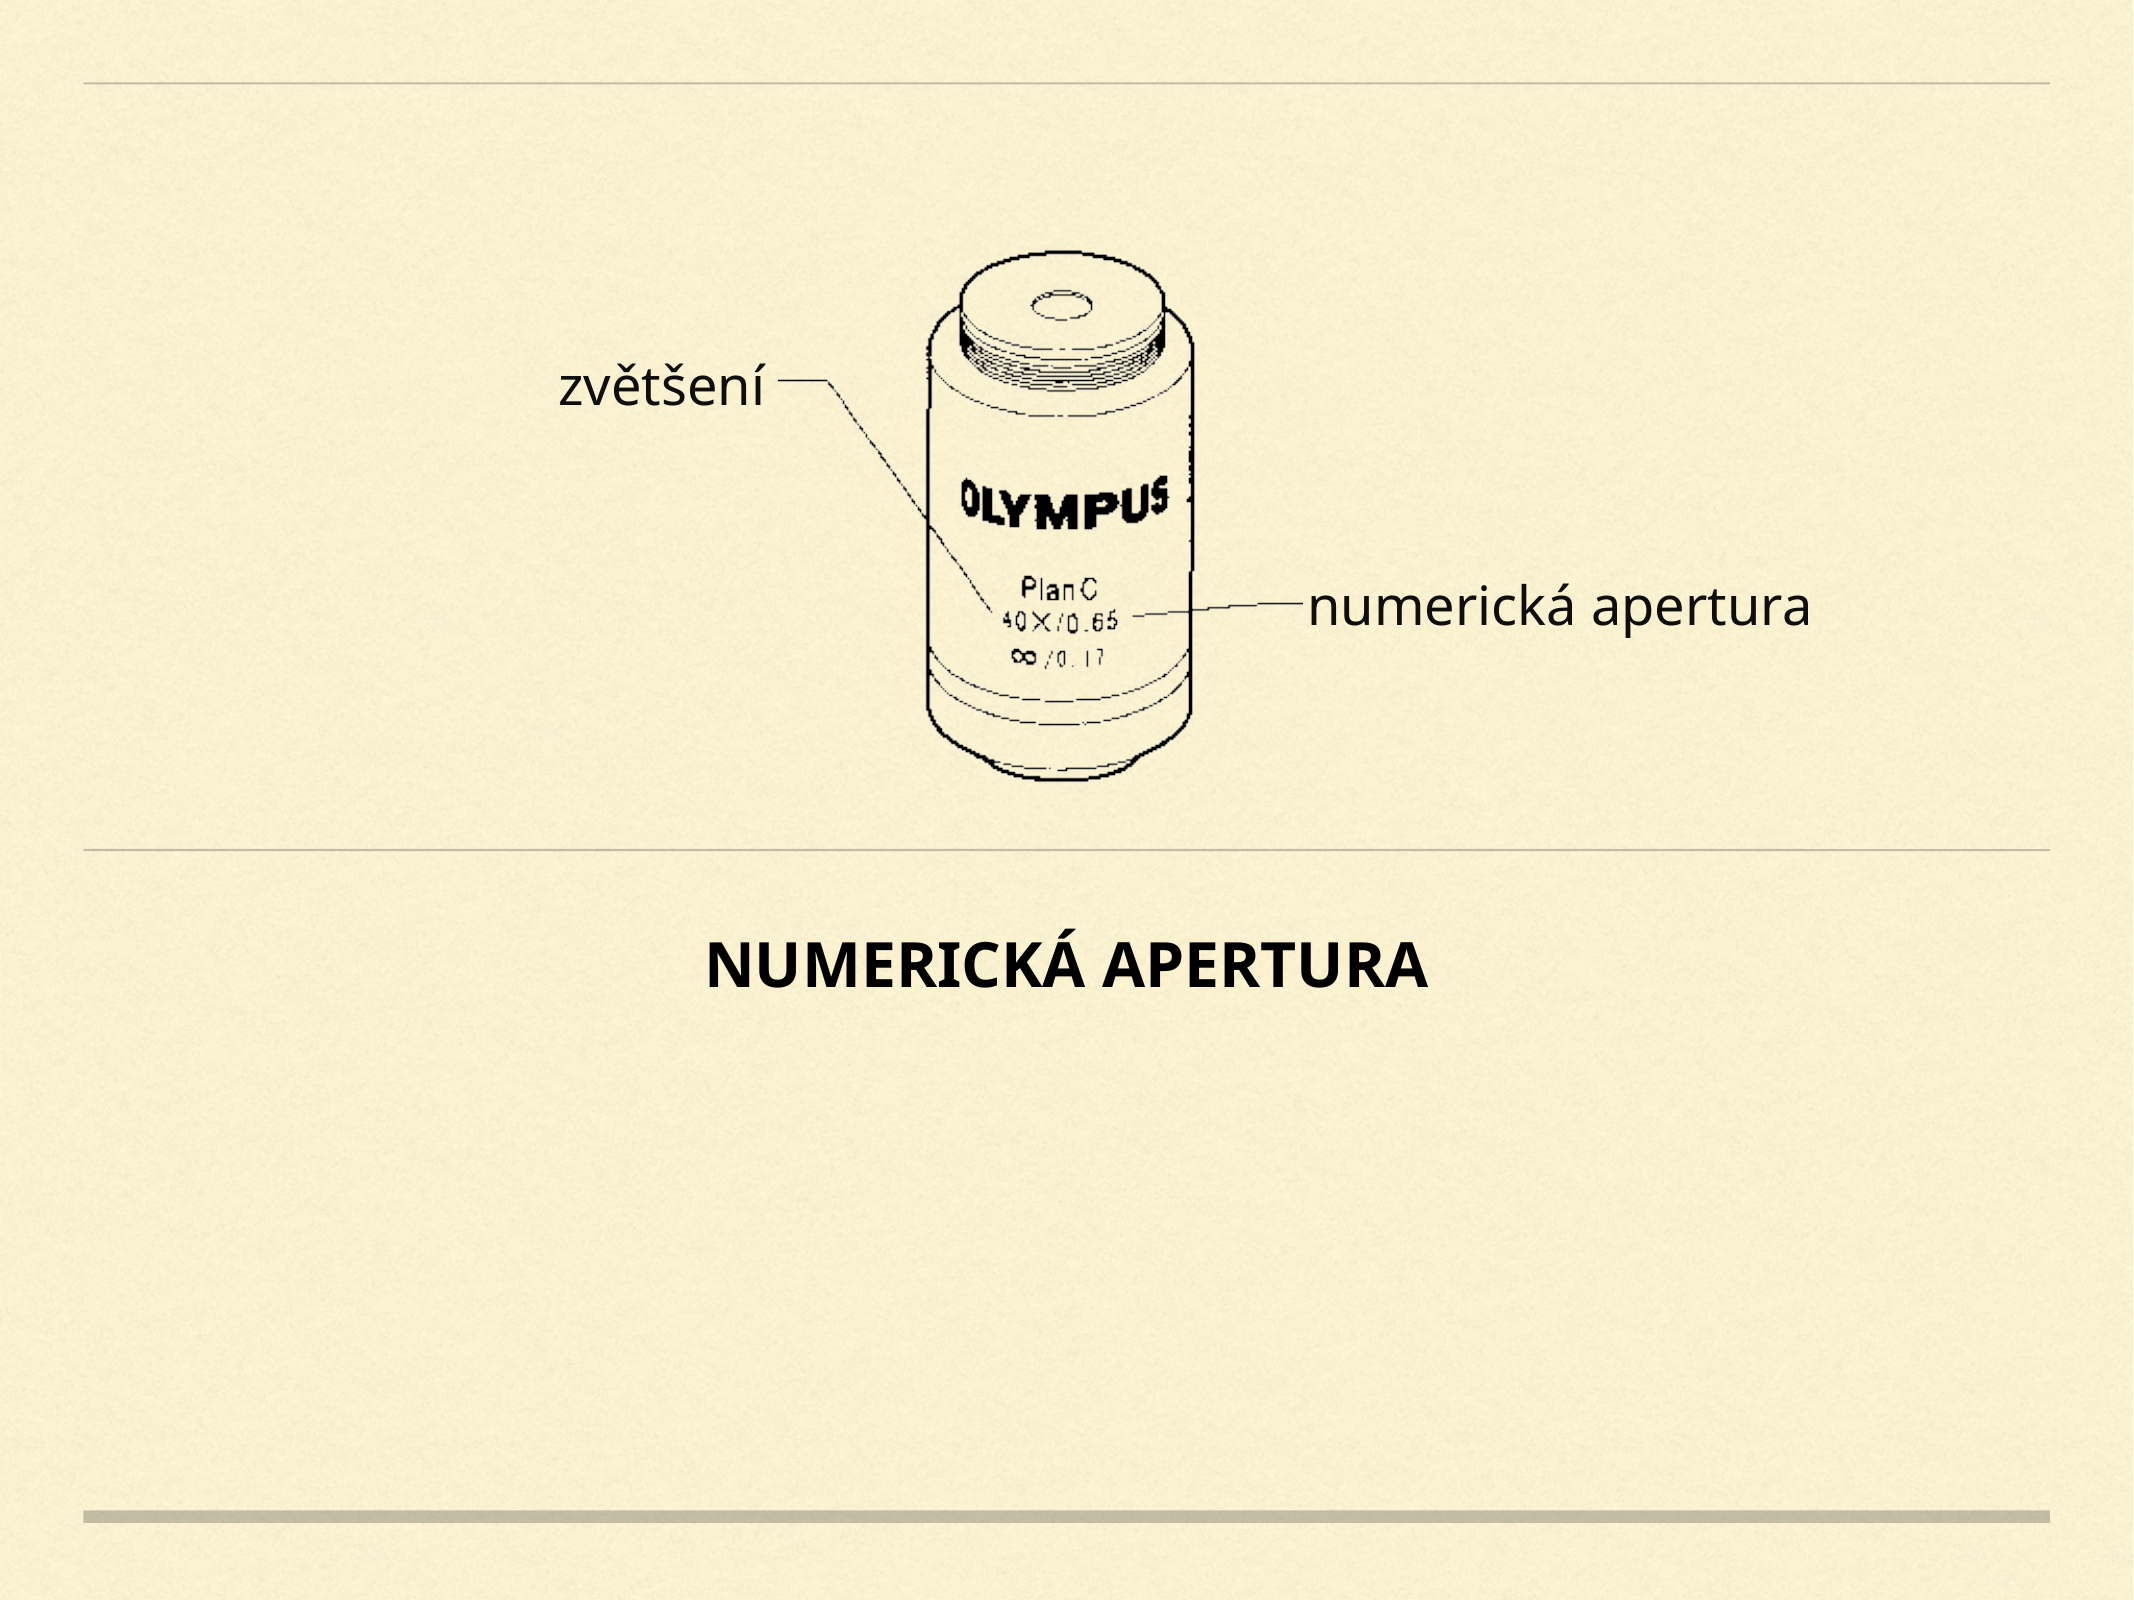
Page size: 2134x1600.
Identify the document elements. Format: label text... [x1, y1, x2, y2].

subtitle NUMERICKÁ APERTURA [82, 901, 2051, 1038]
picture [0, 0, 2134, 1600]
text_box numerická apertura [1309, 563, 1822, 645]
text_box zvětšení [549, 342, 770, 425]
